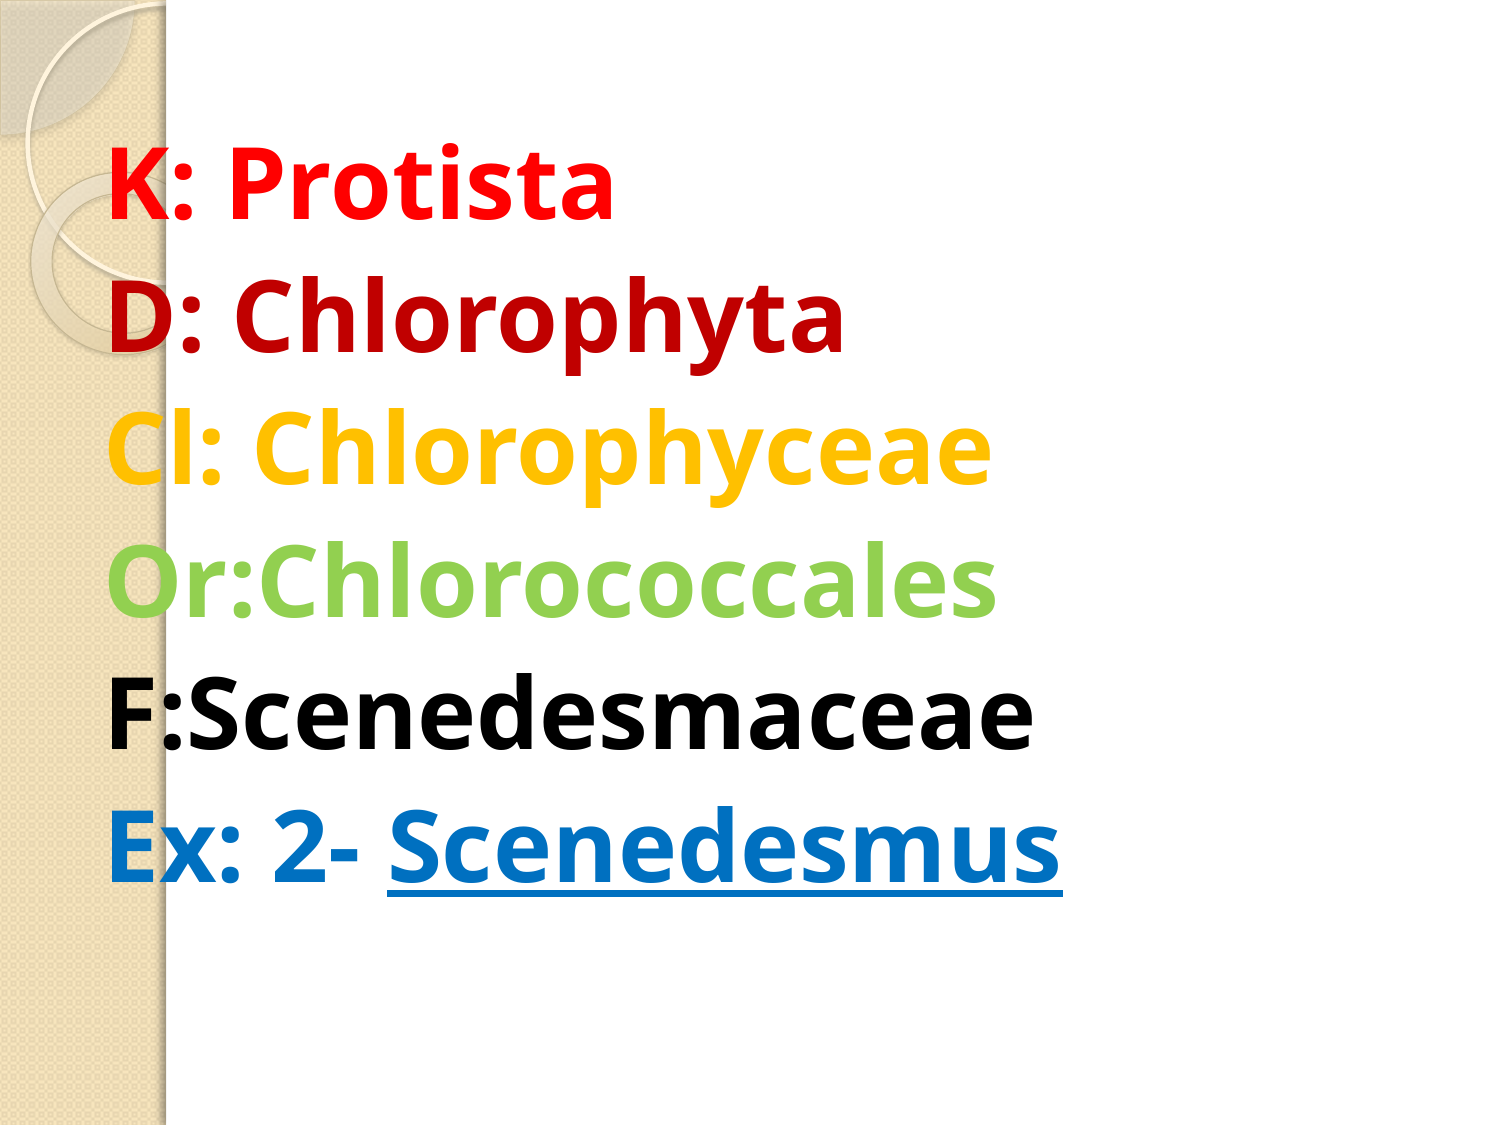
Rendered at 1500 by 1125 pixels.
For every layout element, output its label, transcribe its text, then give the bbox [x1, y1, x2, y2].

list K: Protista D: Chlorophyta Cl: Chlorophyceae Or:Chlorococcales F:Scenedesmaceae Ex: 2- Scenedesmus [75, 112, 1425, 1005]
